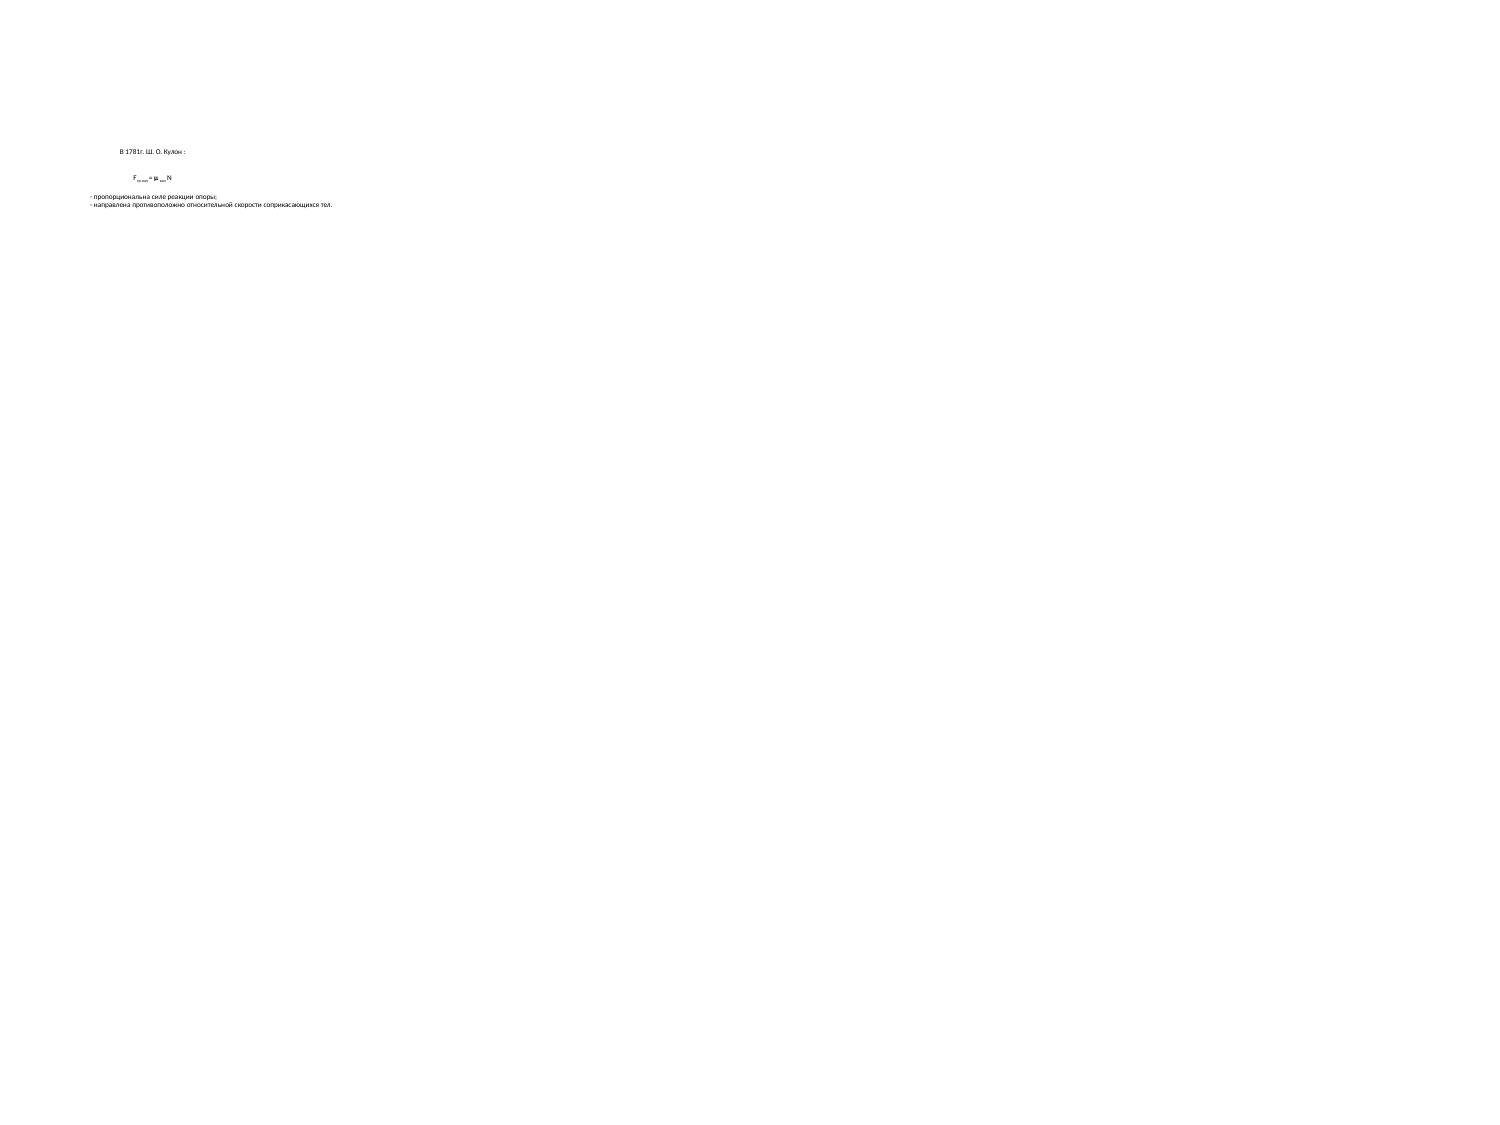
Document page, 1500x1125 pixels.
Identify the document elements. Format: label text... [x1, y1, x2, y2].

title В 1781г. Ш. О. Кулон : Fтр.кач = µ кач N - пропорциональна силе реакции опоры; - направлена противоположно относительной скорости соприкасающихся тел. [75, 45, 1425, 233]
